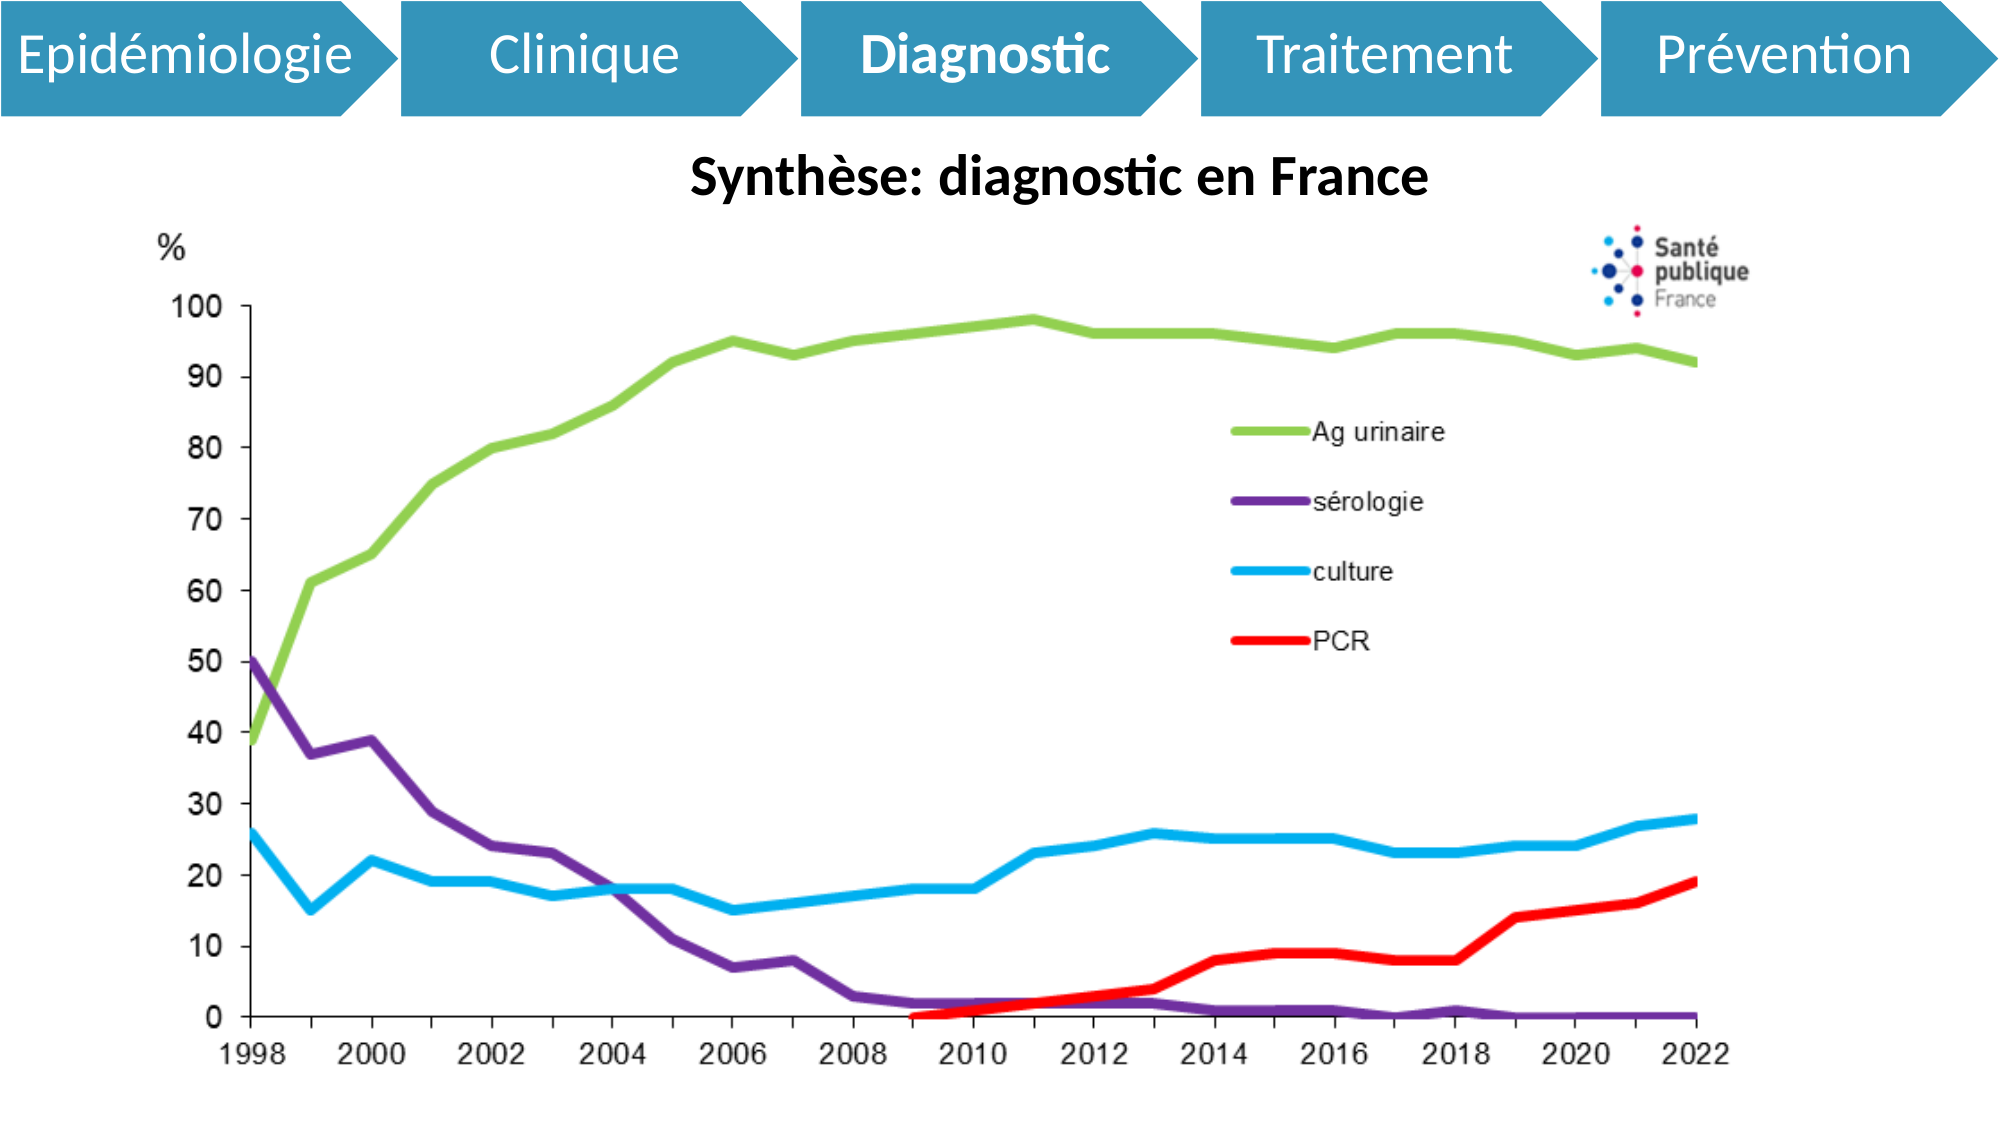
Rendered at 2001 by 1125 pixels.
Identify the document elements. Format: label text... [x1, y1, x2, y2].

picture [143, 209, 1762, 1125]
text_box Synthèse: diagnostic en France [675, 129, 1446, 209]
